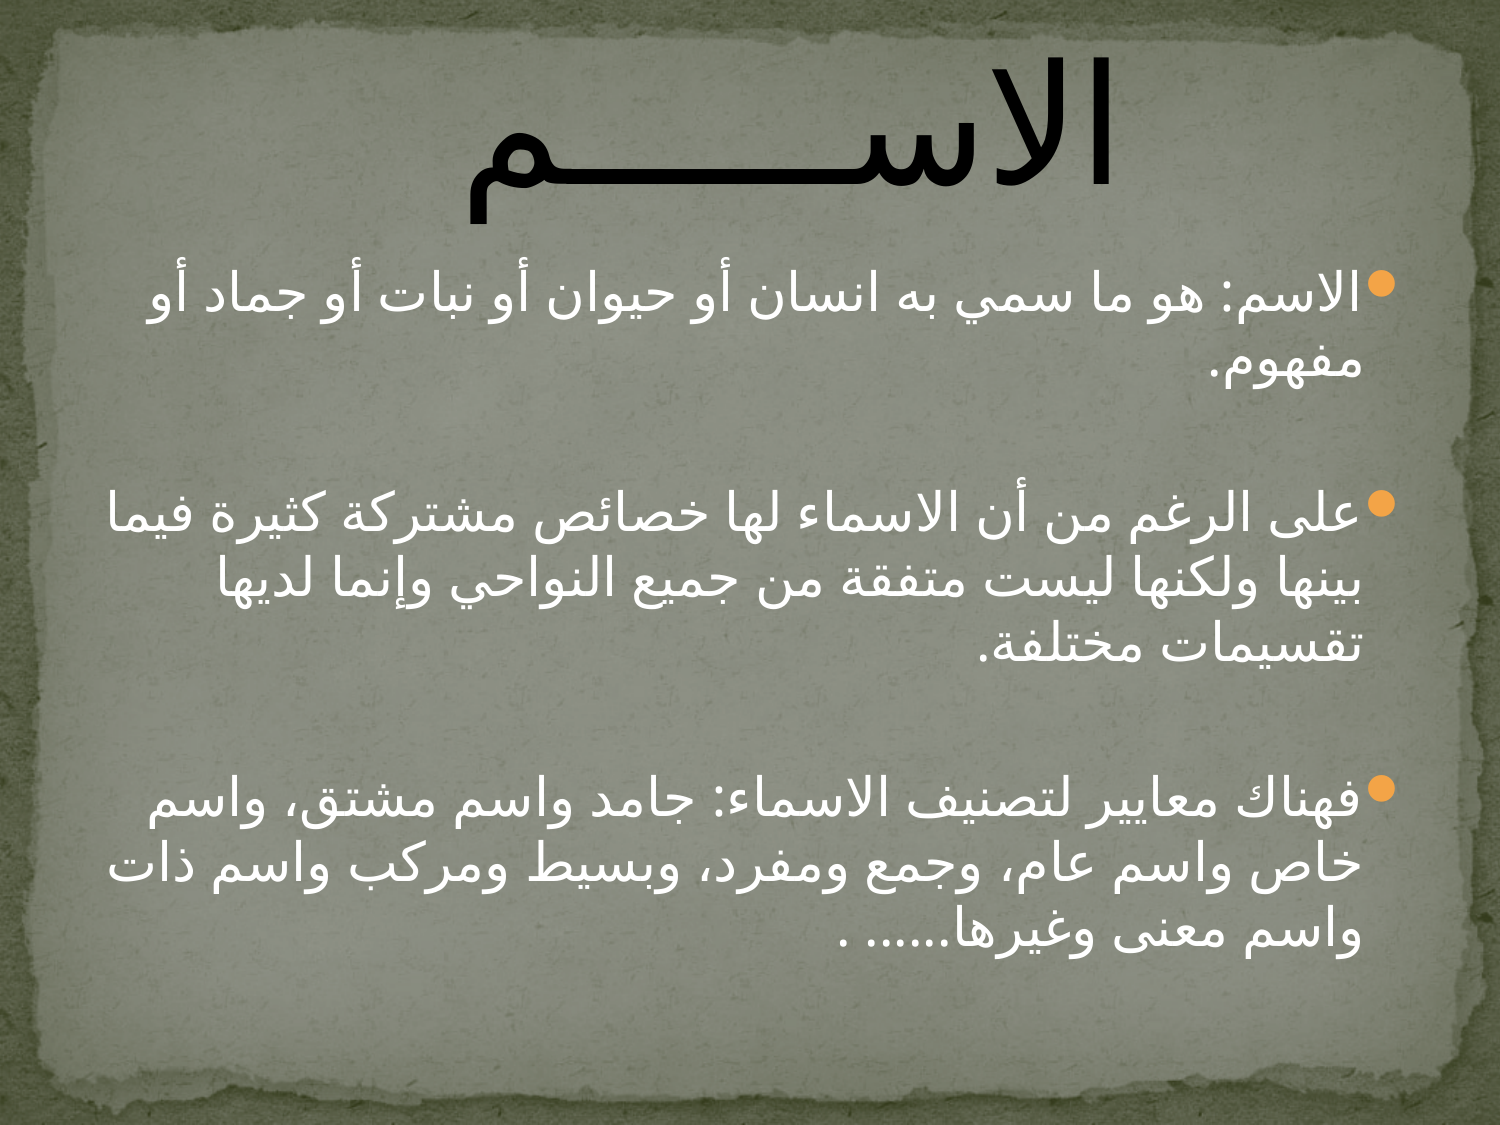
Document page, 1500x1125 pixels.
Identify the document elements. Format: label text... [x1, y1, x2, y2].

title الاســــــم [74, 24, 1425, 225]
list الاسم: هو ما سمي به انسان أو حيوان أو نبات أو جماد أو مفهوم. على الرغم من أن الاسماء لها خصائص مشتركة كثيرة فيما بينها ولكنها ليست متفقة من جميع النواحي وإنما لديها تقسيمات مختلفة. فهناك معايير لتصنيف الاسماء: جامد واسم مشتق، واسم خاص واسم عام، وجمع ومفرد، وبسيط ومركب واسم ذات واسم معنى وغيرها...... . [75, 249, 1425, 1000]
